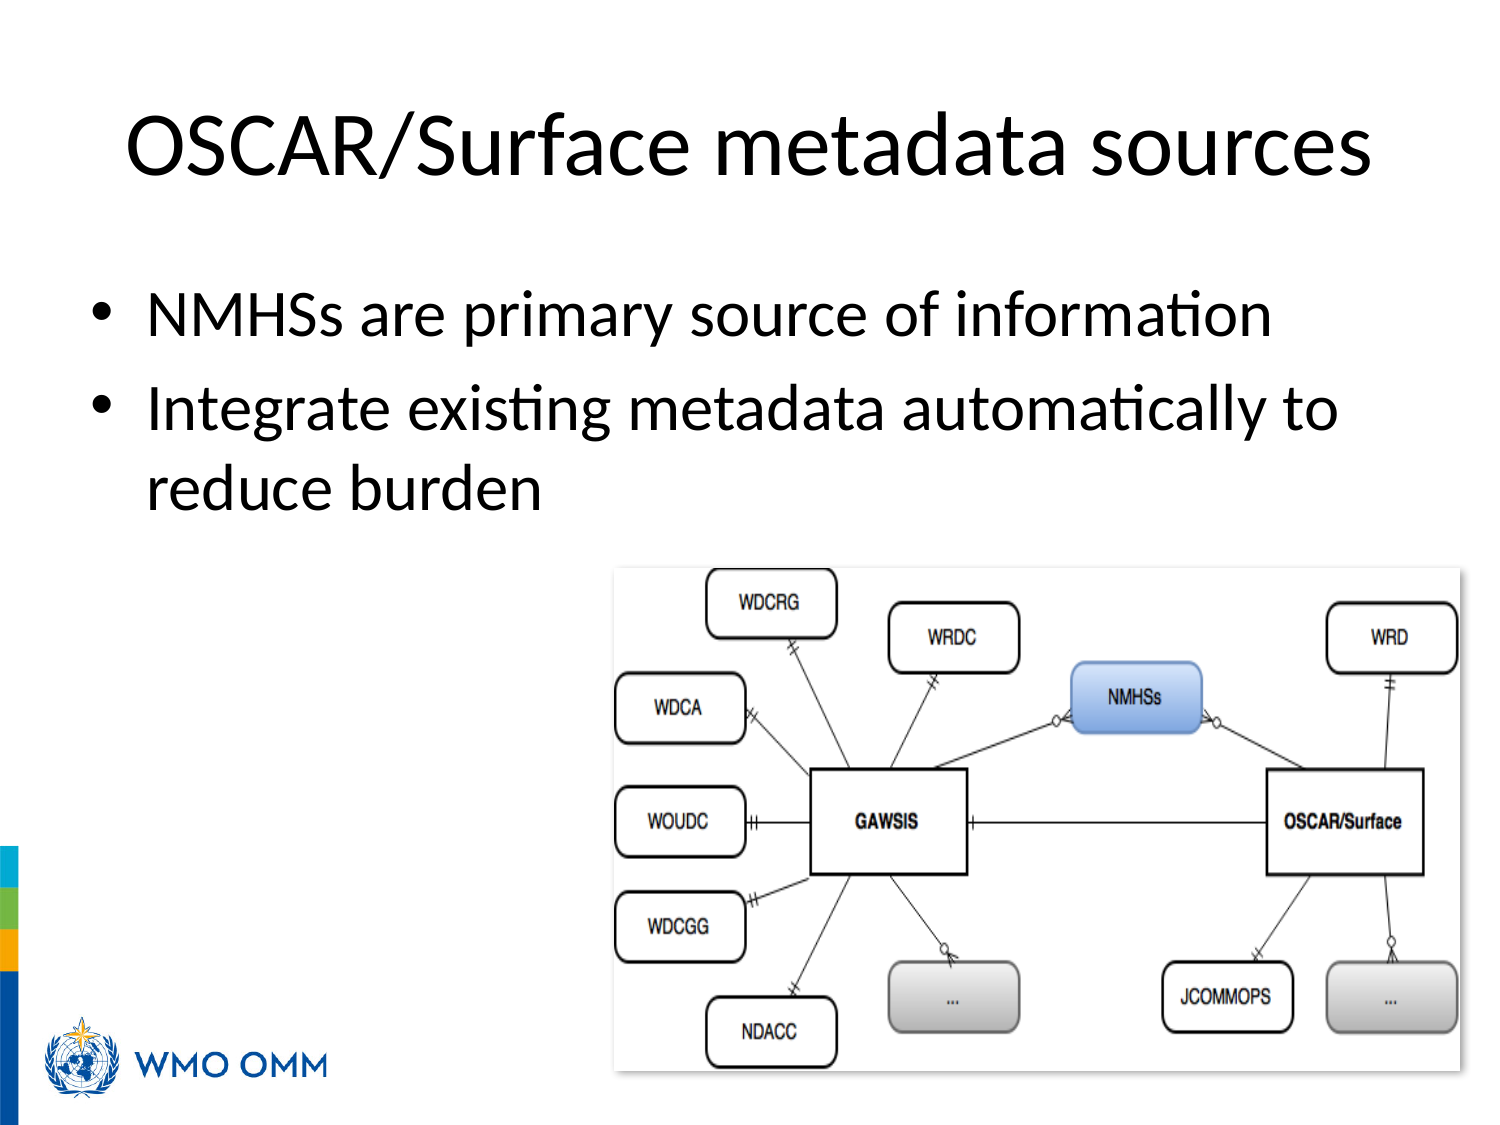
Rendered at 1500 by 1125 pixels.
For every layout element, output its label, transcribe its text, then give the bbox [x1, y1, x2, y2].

list NMHSs are primary source of information Integrate existing metadata automatically to reduce burden [75, 262, 1425, 594]
picture [614, 568, 1460, 1071]
title OSCAR/Surface metadata sources [75, 45, 1425, 233]
picture [0, 845, 327, 1125]
